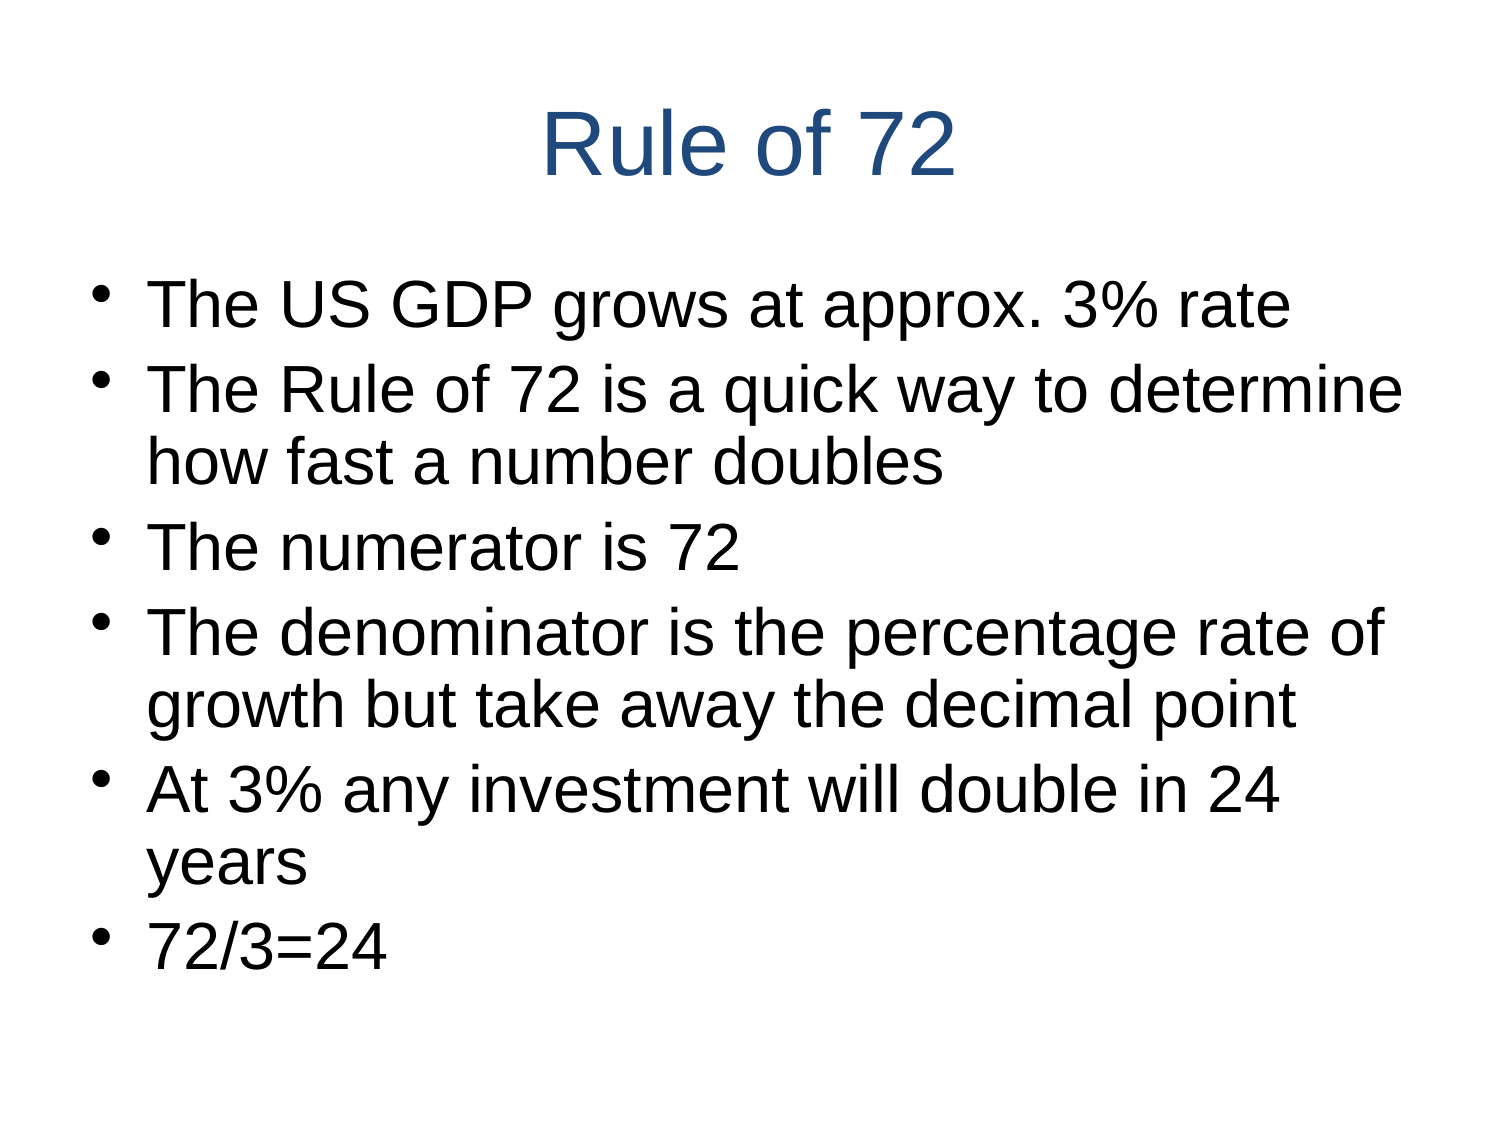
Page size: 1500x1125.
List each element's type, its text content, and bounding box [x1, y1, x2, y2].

title Rule of 72 [75, 45, 1425, 233]
list The US GDP grows at approx. 3% rate The Rule of 72 is a quick way to determine how fast a number doubles The numerator is 72 The denominator is the percentage rate of growth but take away the decimal point At 3% any investment will double in 24 years 72/3=24 [75, 262, 1425, 1005]
